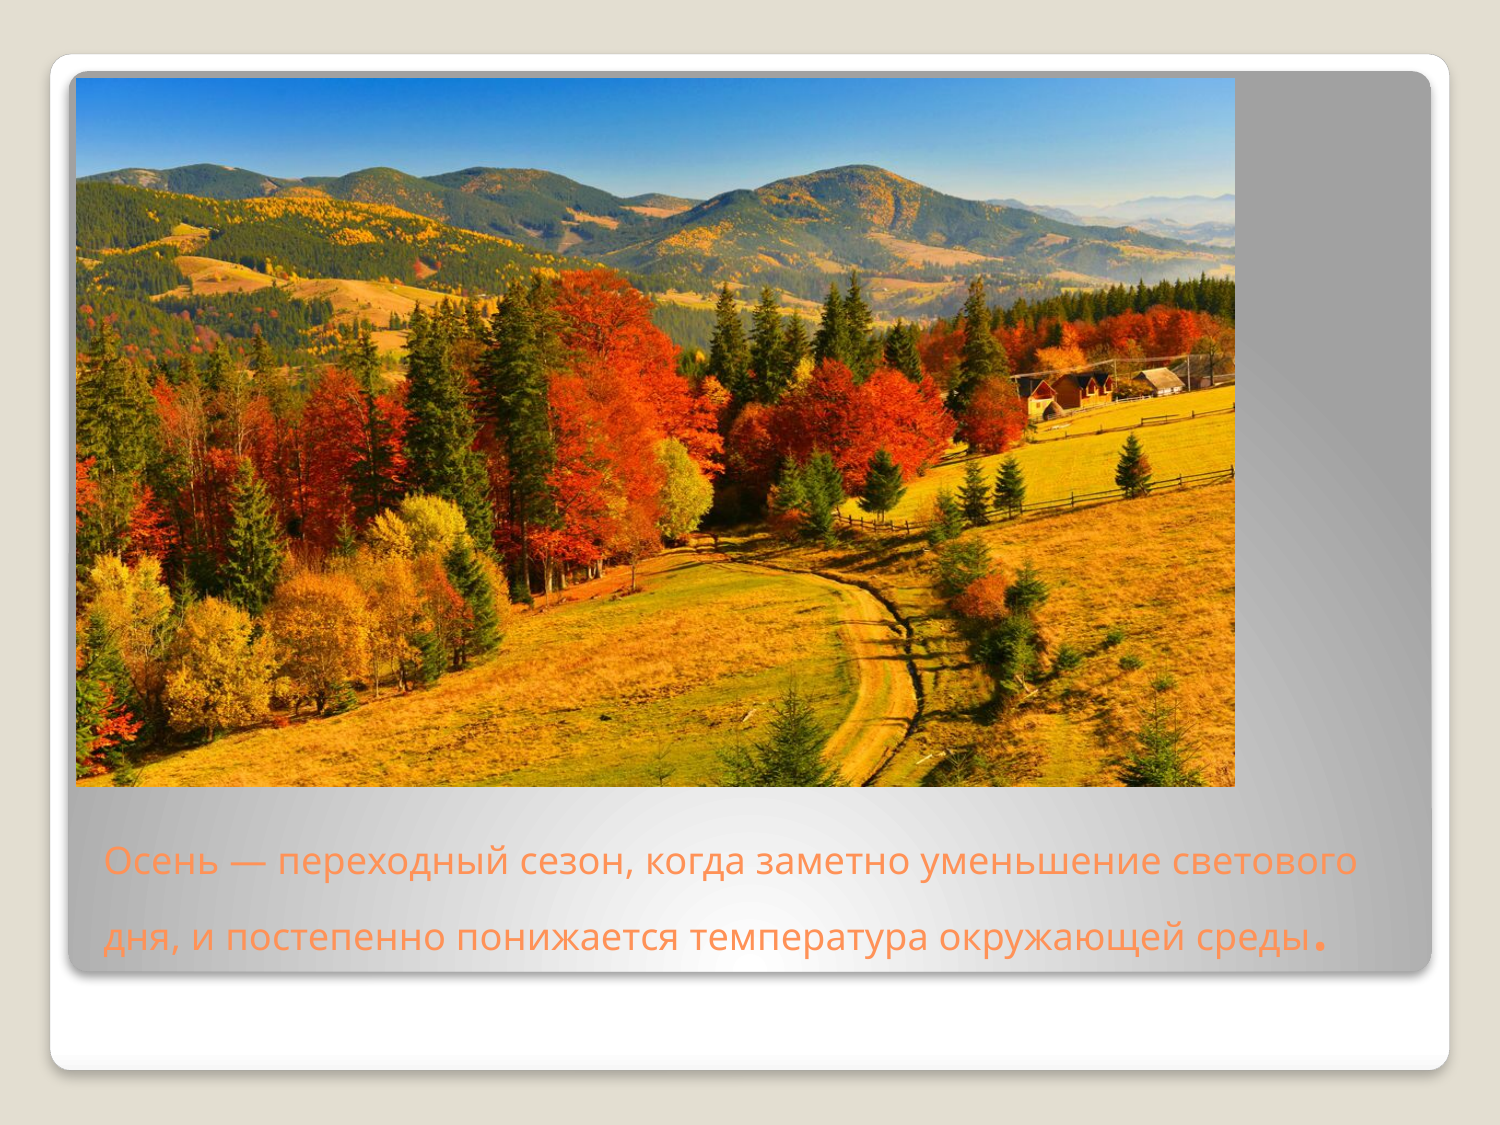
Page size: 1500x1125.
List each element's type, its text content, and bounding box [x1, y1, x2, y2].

title Осень — переходный сезон, когда заметно уменьшение светового дня, и постепенно понижается температура окружающей среды. [88, 798, 1431, 972]
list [76, 77, 1235, 788]
